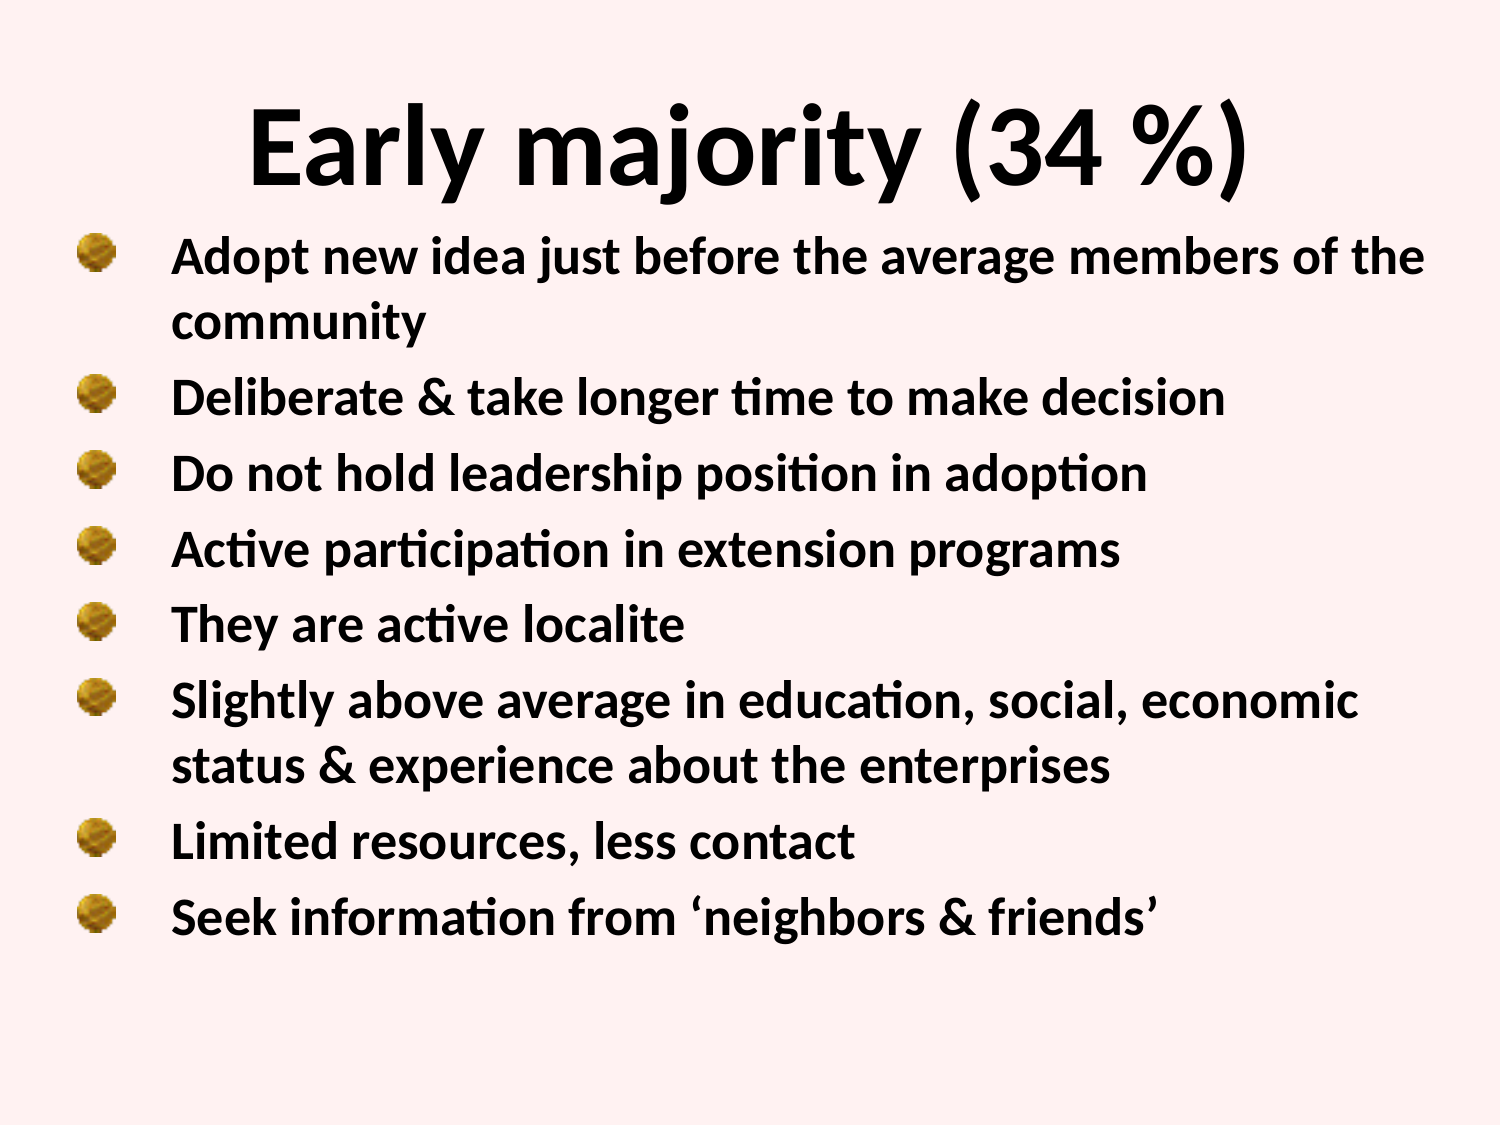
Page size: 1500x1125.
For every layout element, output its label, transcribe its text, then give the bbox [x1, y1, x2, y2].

picture [77, 602, 116, 641]
picture [77, 374, 116, 413]
list Adopt new idea just before the average members of the community Deliberate & take longer time to make decision Do not hold leadership position in adoption Active participation in extension programs They are active localite Slightly above average in education, social, economic status & experience about the enterprises Limited resources, less contact Seek information from ‘neighbors & friends’ [62, 212, 1450, 956]
picture [77, 450, 116, 489]
picture [77, 233, 116, 272]
picture [77, 818, 116, 857]
title Early majority (34 %) [75, 45, 1425, 212]
picture [77, 894, 116, 933]
picture [77, 526, 116, 565]
picture [77, 678, 116, 716]
